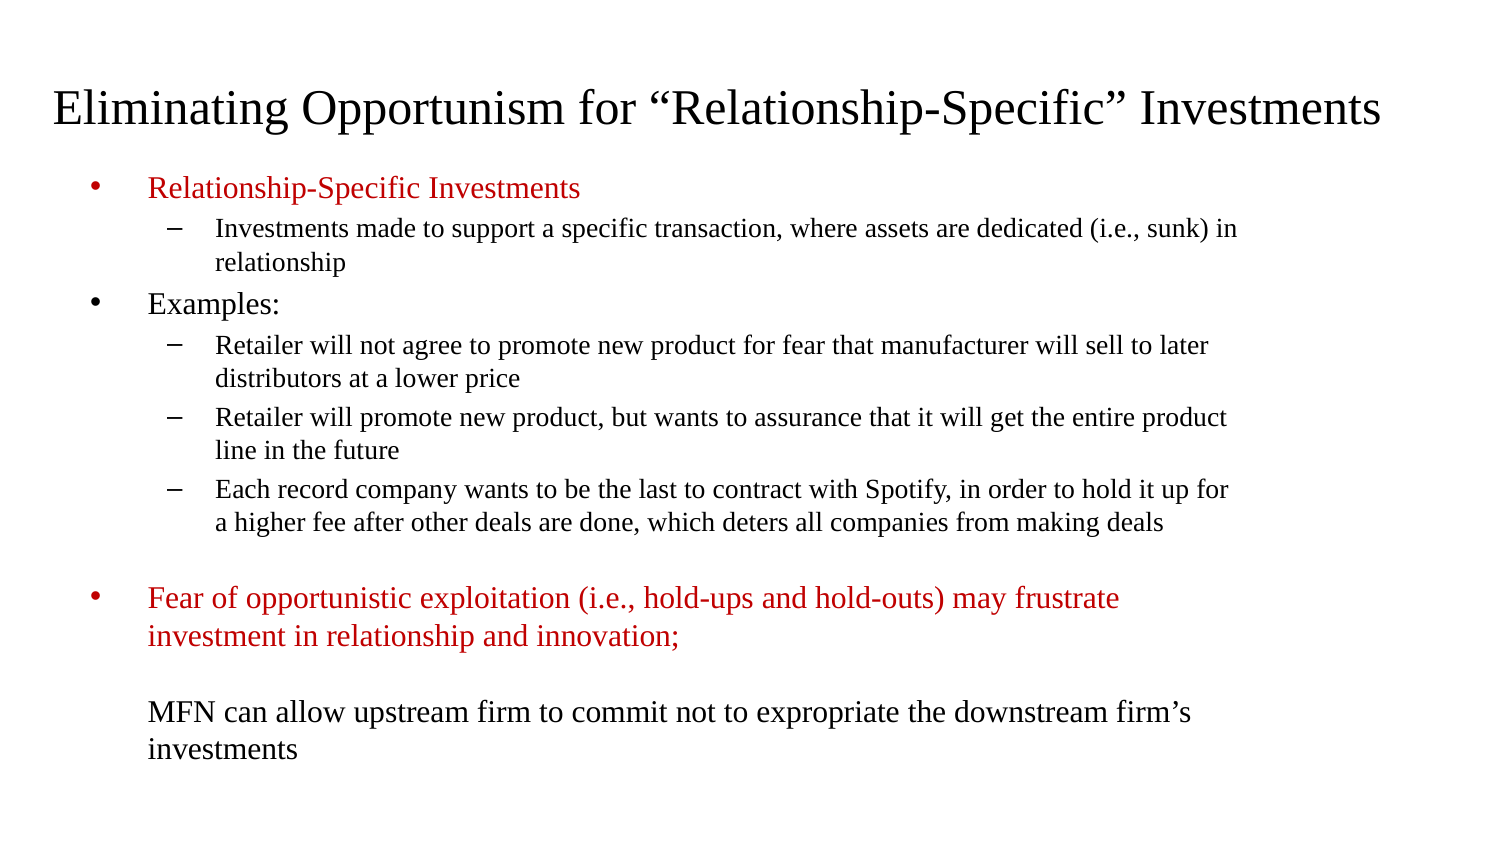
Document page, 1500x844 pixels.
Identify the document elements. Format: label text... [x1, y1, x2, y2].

title Eliminating Opportunism for “Relationship-Specific” Investments [37, 33, 1425, 175]
list Relationship-Specific Investments Investments made to support a specific transaction, where assets are dedicated (i.e., sunk) in relationship Examples: Retailer will not agree to promote new product for fear that manufacturer will sell to later distributors at a lower price Retailer will promote new product, but wants to assurance that it will get the entire product line in the future Each record company wants to be the last to contract with Spotify, in order to hold it up for a higher fee after other deals are done, which deters all companies from making deals Fear of opportunistic exploitation (i.e., hold-ups and hold-outs) may frustrate investment in relationship and innovation; MFN can allow upstream firm to commit not to expropriate the downstream firm’s investments [75, 159, 1263, 844]
